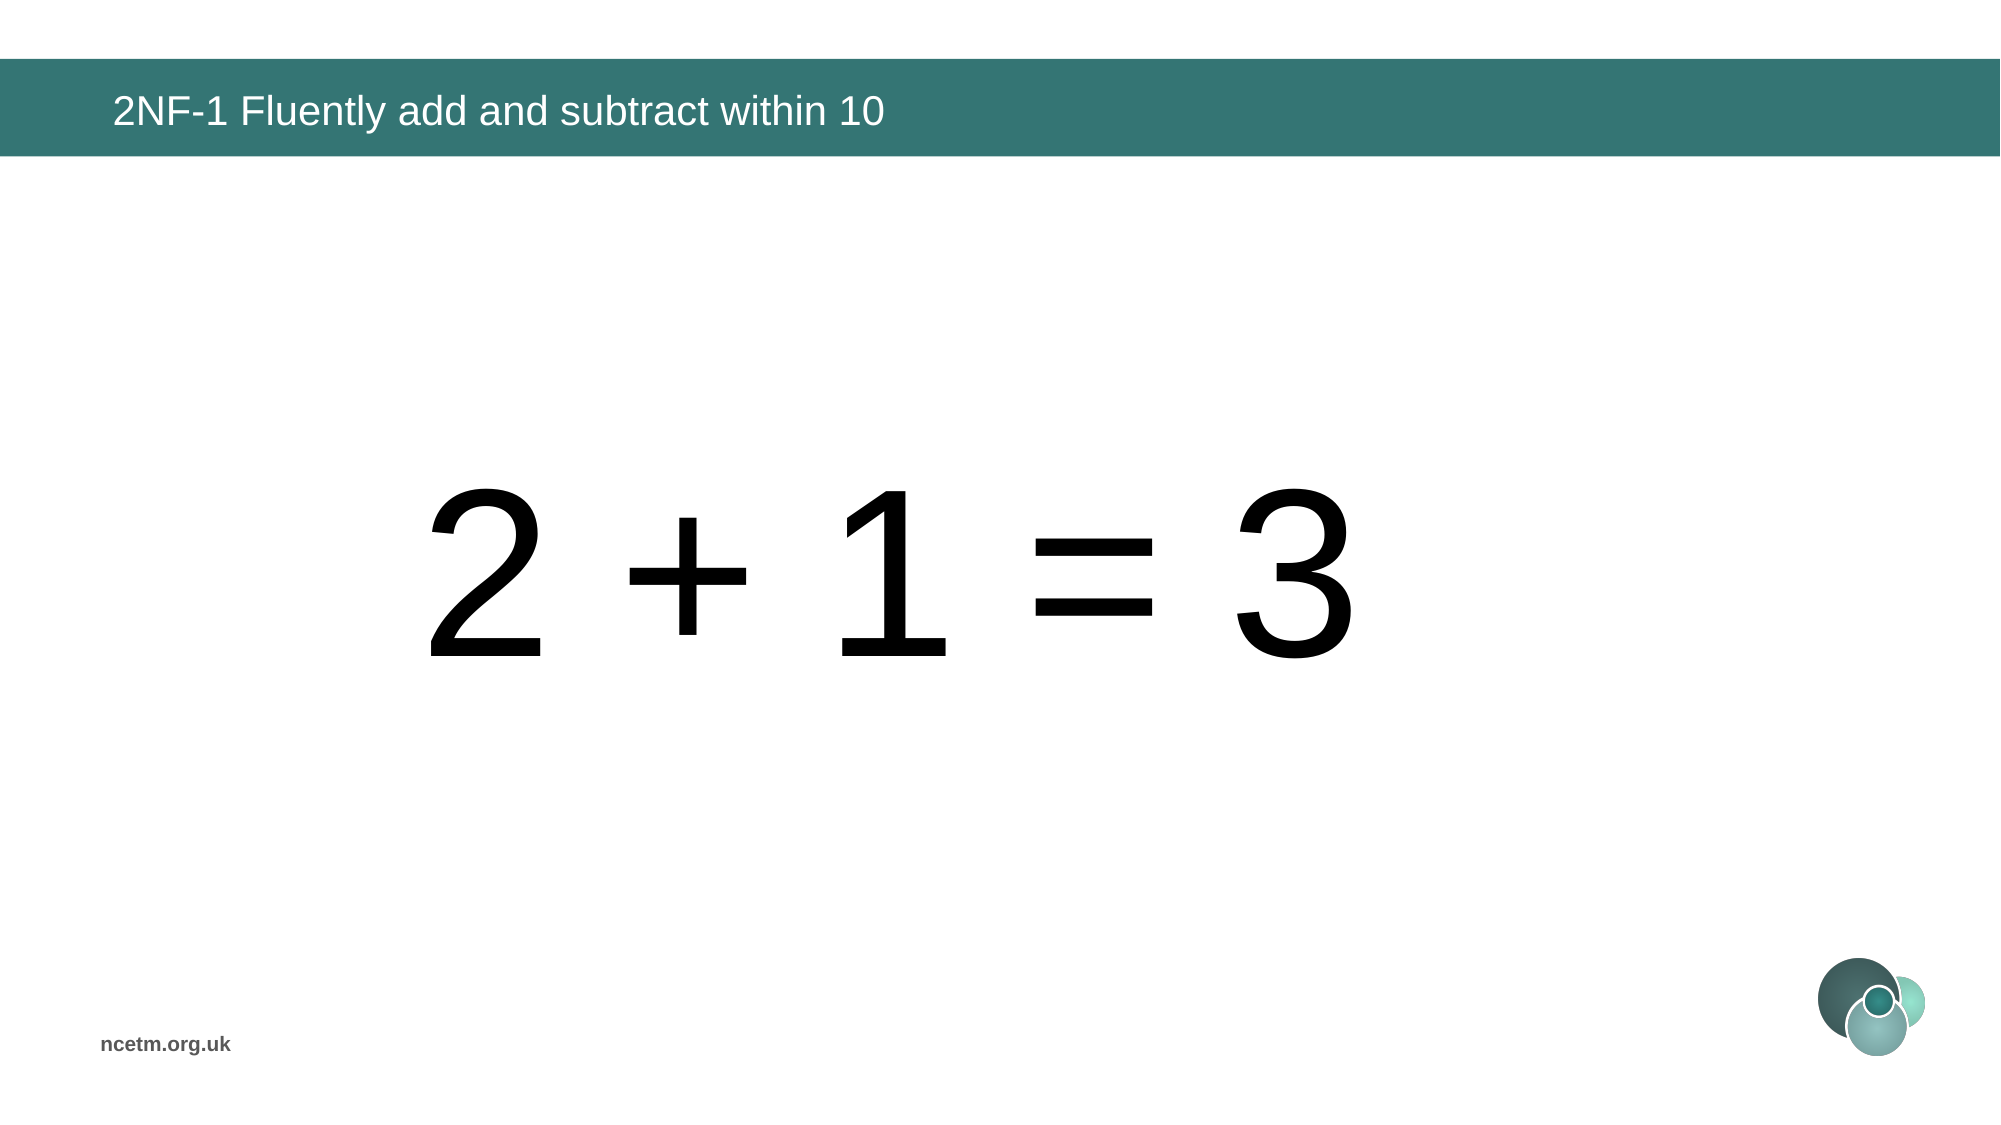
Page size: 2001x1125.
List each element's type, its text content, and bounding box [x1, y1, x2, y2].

picture [1818, 958, 1925, 1056]
text_box 2 + 1 = [404, 409, 1213, 712]
title 2NF-1 Fluently add and subtract within 10 [97, 76, 1945, 147]
text_box 3 [1213, 409, 1377, 712]
